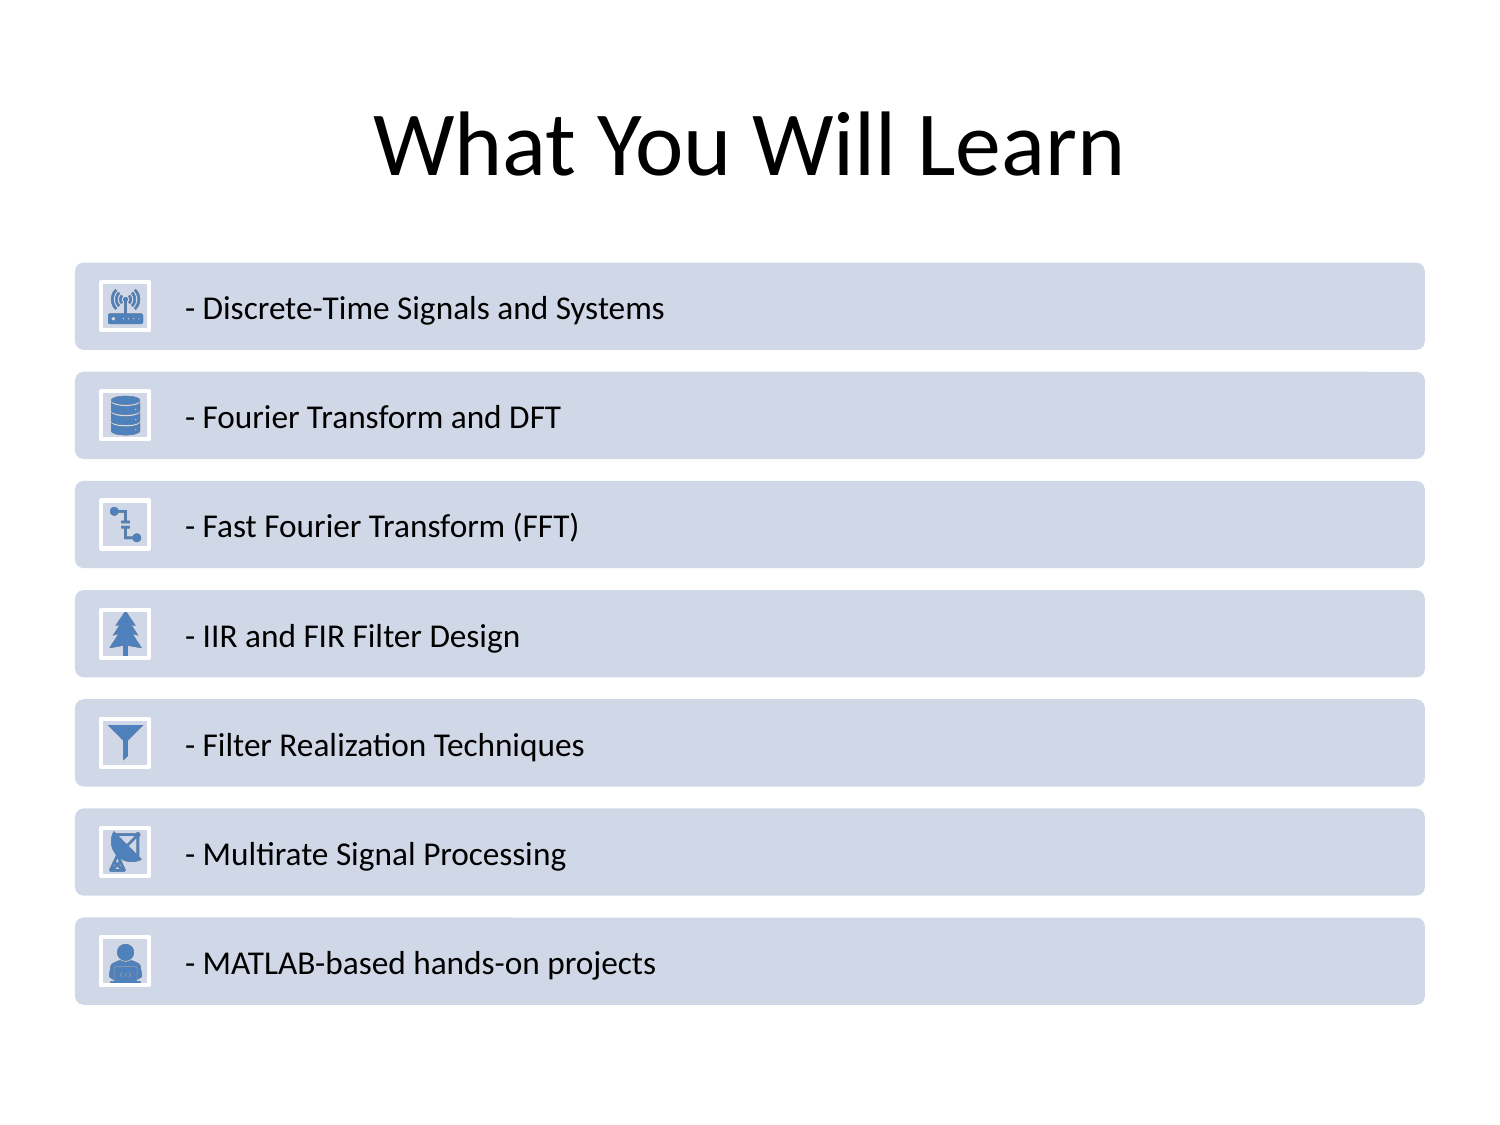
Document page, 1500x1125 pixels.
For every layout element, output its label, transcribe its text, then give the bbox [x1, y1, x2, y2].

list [74, 262, 1426, 1006]
title What You Will Learn [75, 45, 1425, 233]
